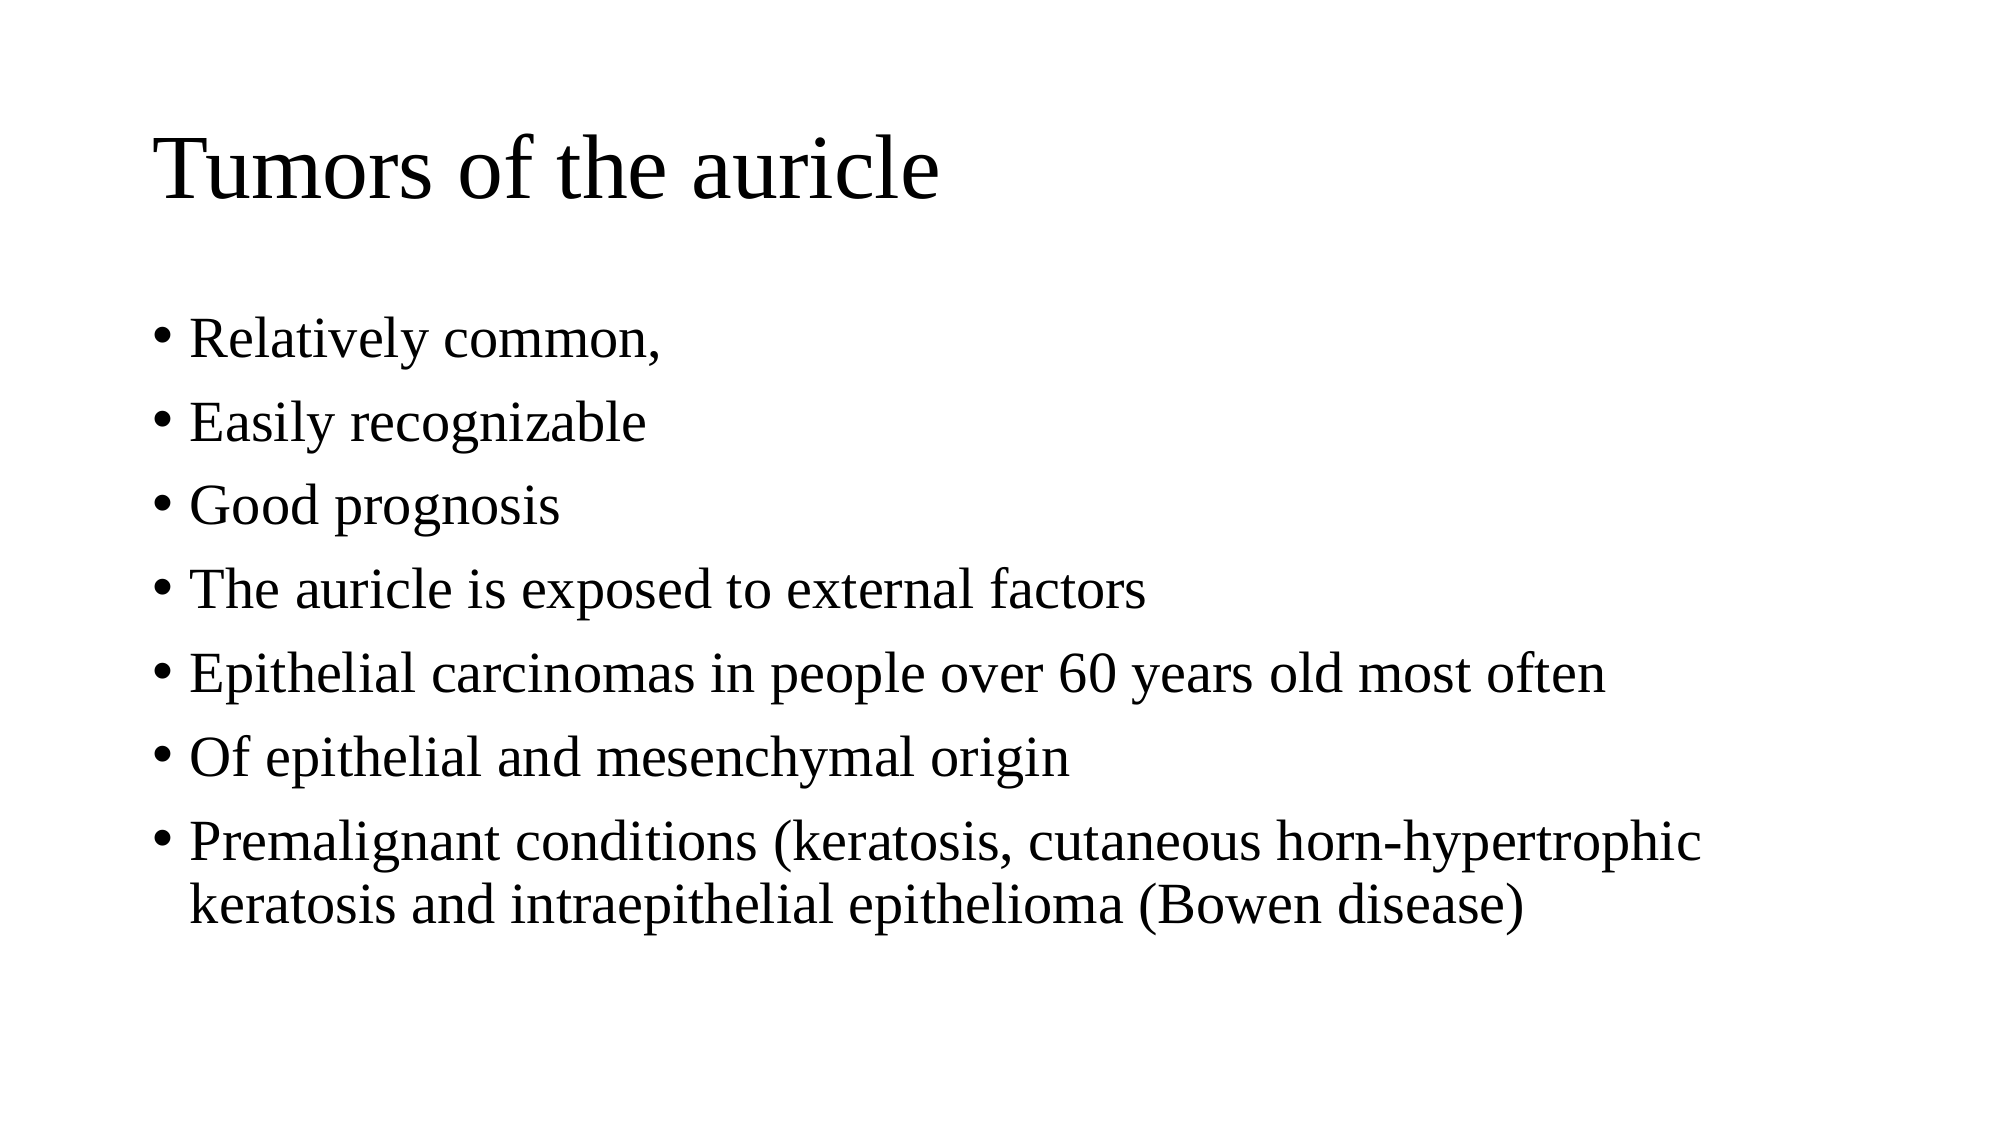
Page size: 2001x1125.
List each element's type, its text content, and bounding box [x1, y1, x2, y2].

title Tumors of the auricle [137, 59, 1863, 278]
list Relatively common, Easily recognizable Good prognosis The auricle is exposed to external factors Epithelial carcinomas in people over 60 years old most often Of epithelial and mesenchymal origin Premalignant conditions (keratosis, cutaneous horn-hypertrophic keratosis and intraepithelial epithelioma (Bowen disease) [137, 299, 1863, 1014]
